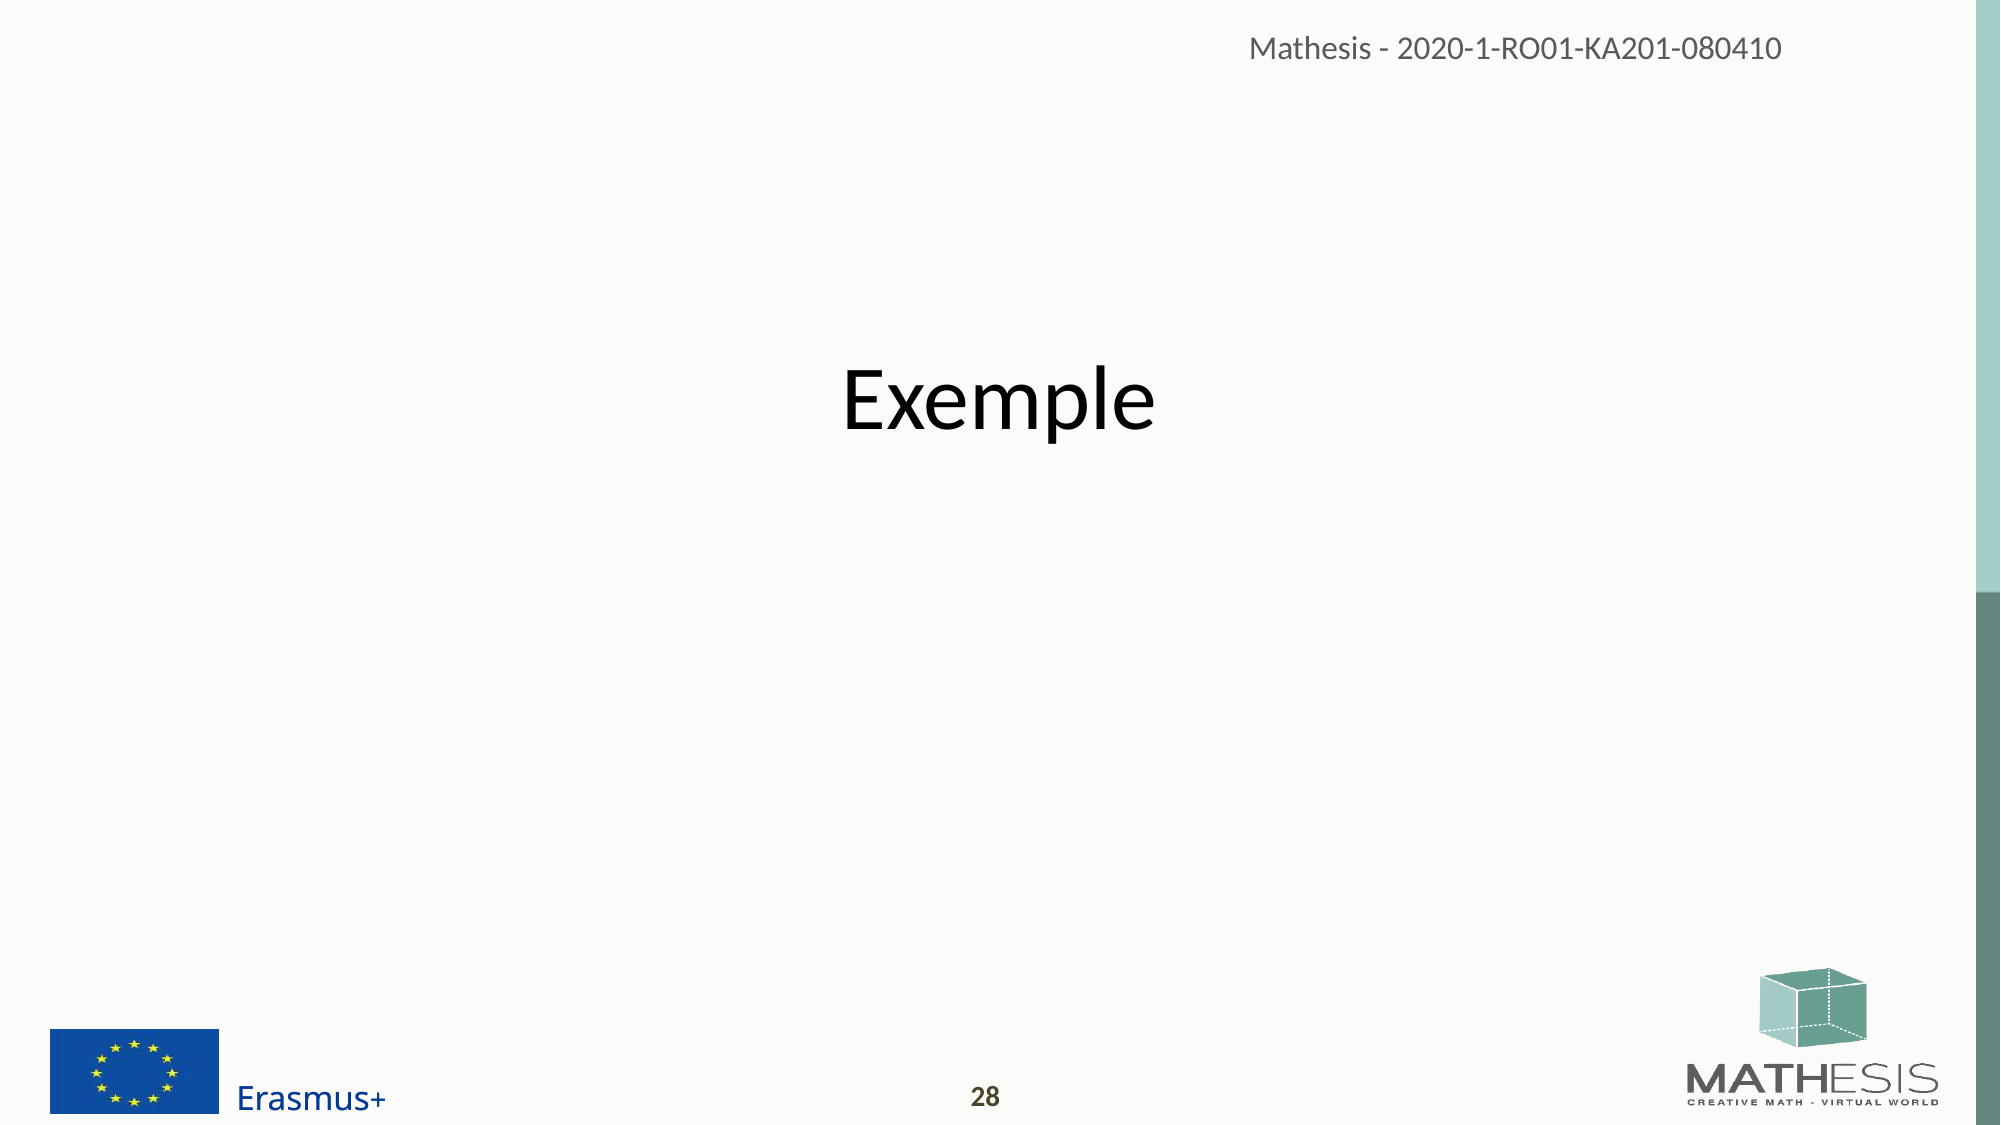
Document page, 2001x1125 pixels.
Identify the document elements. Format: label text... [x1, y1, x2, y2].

title Exemple [99, 330, 1900, 518]
picture [50, 1029, 219, 1114]
